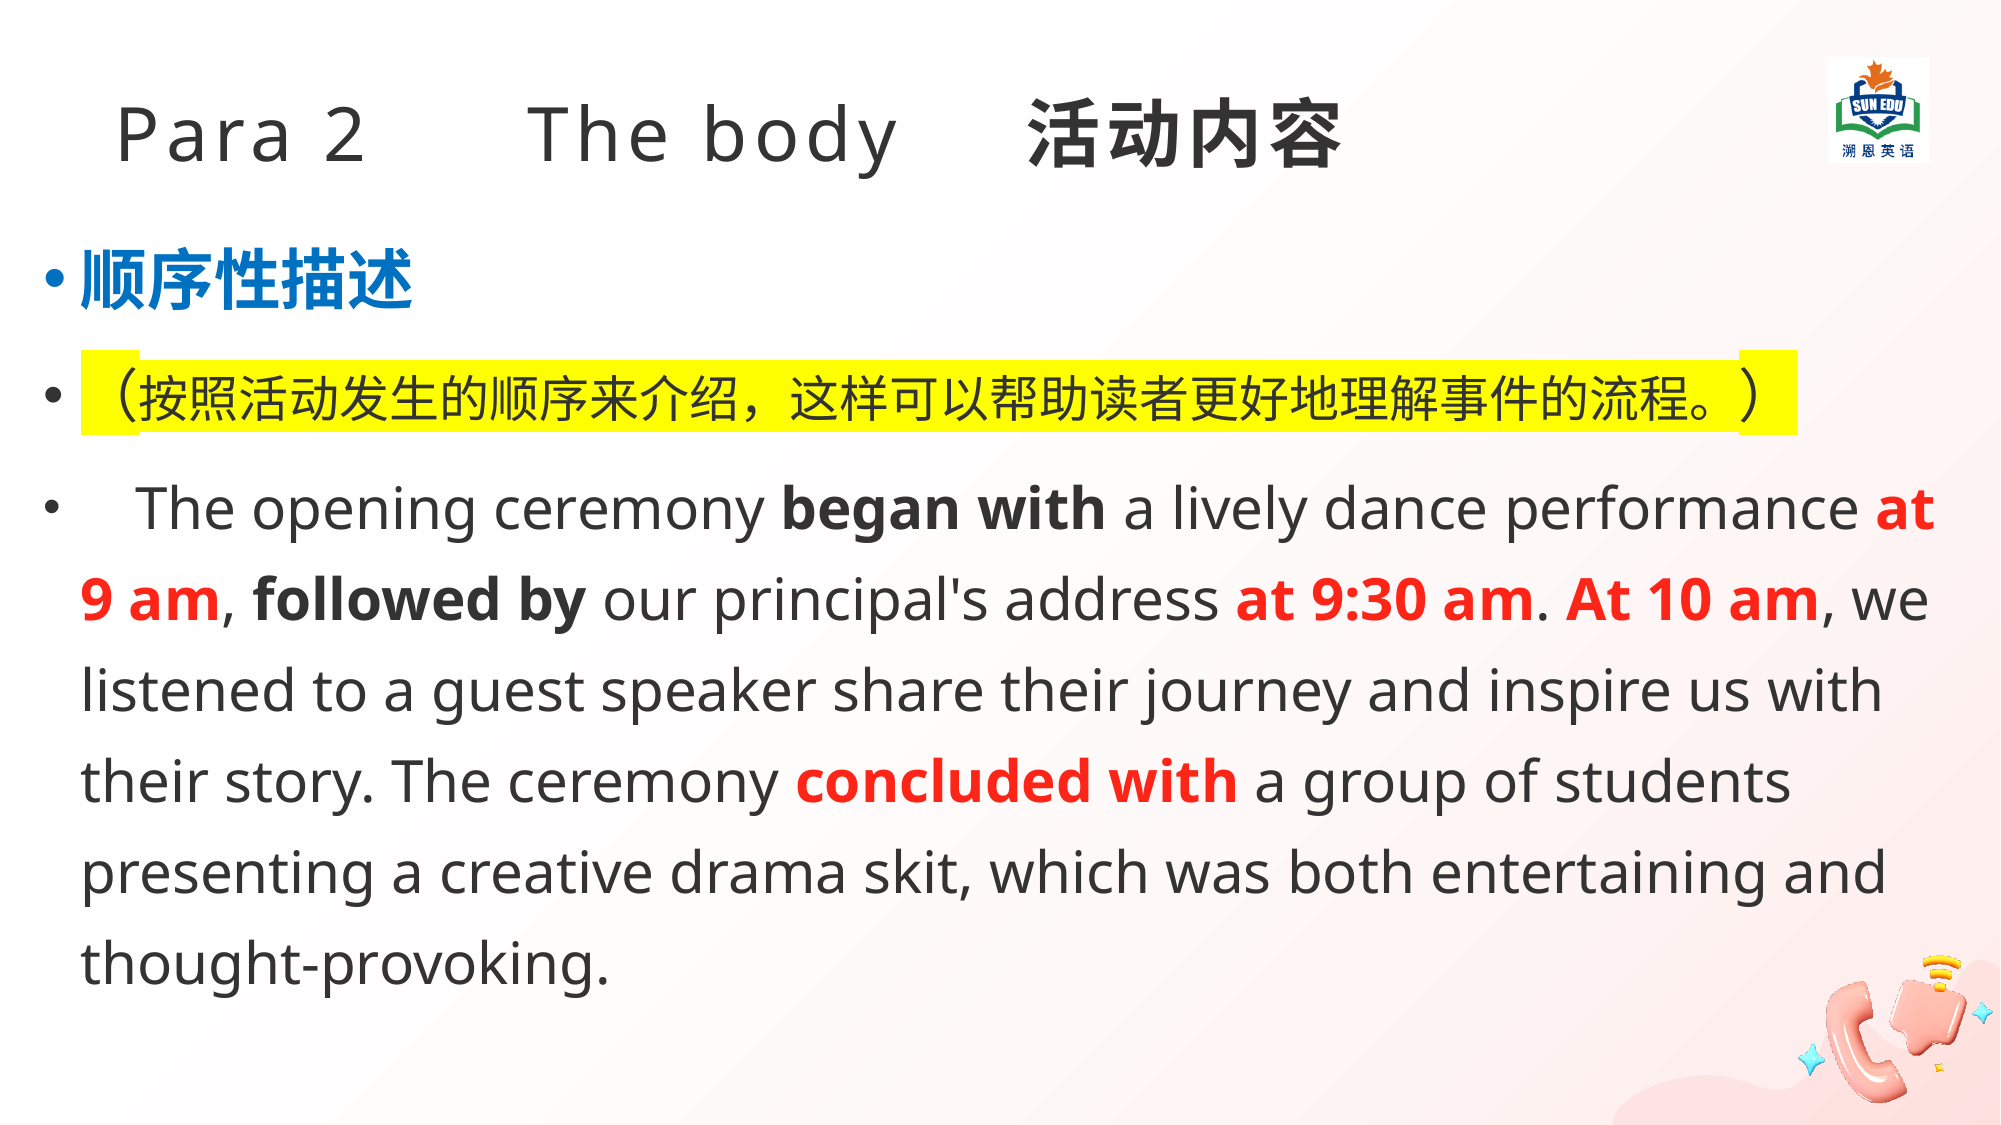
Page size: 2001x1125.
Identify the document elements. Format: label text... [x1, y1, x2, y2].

list 顺序性描述 （按照活动发生的顺序来介绍，这样可以帮助读者更好地理解事件的流程。） The opening ceremony began with a lively dance performance at 9 am, followed by our principal's address at 9:30 am. At 10 am, we listened to a guest speaker share their journey and inspire us with their story. The ceremony concluded with a group of students presenting a creative drama skit, which was both entertaining and thought-provoking. [43, 213, 1947, 1013]
picture [1794, 945, 1993, 1111]
text_box Para 2 The body 活动内容 [99, 73, 1900, 190]
picture [1828, 57, 1929, 163]
